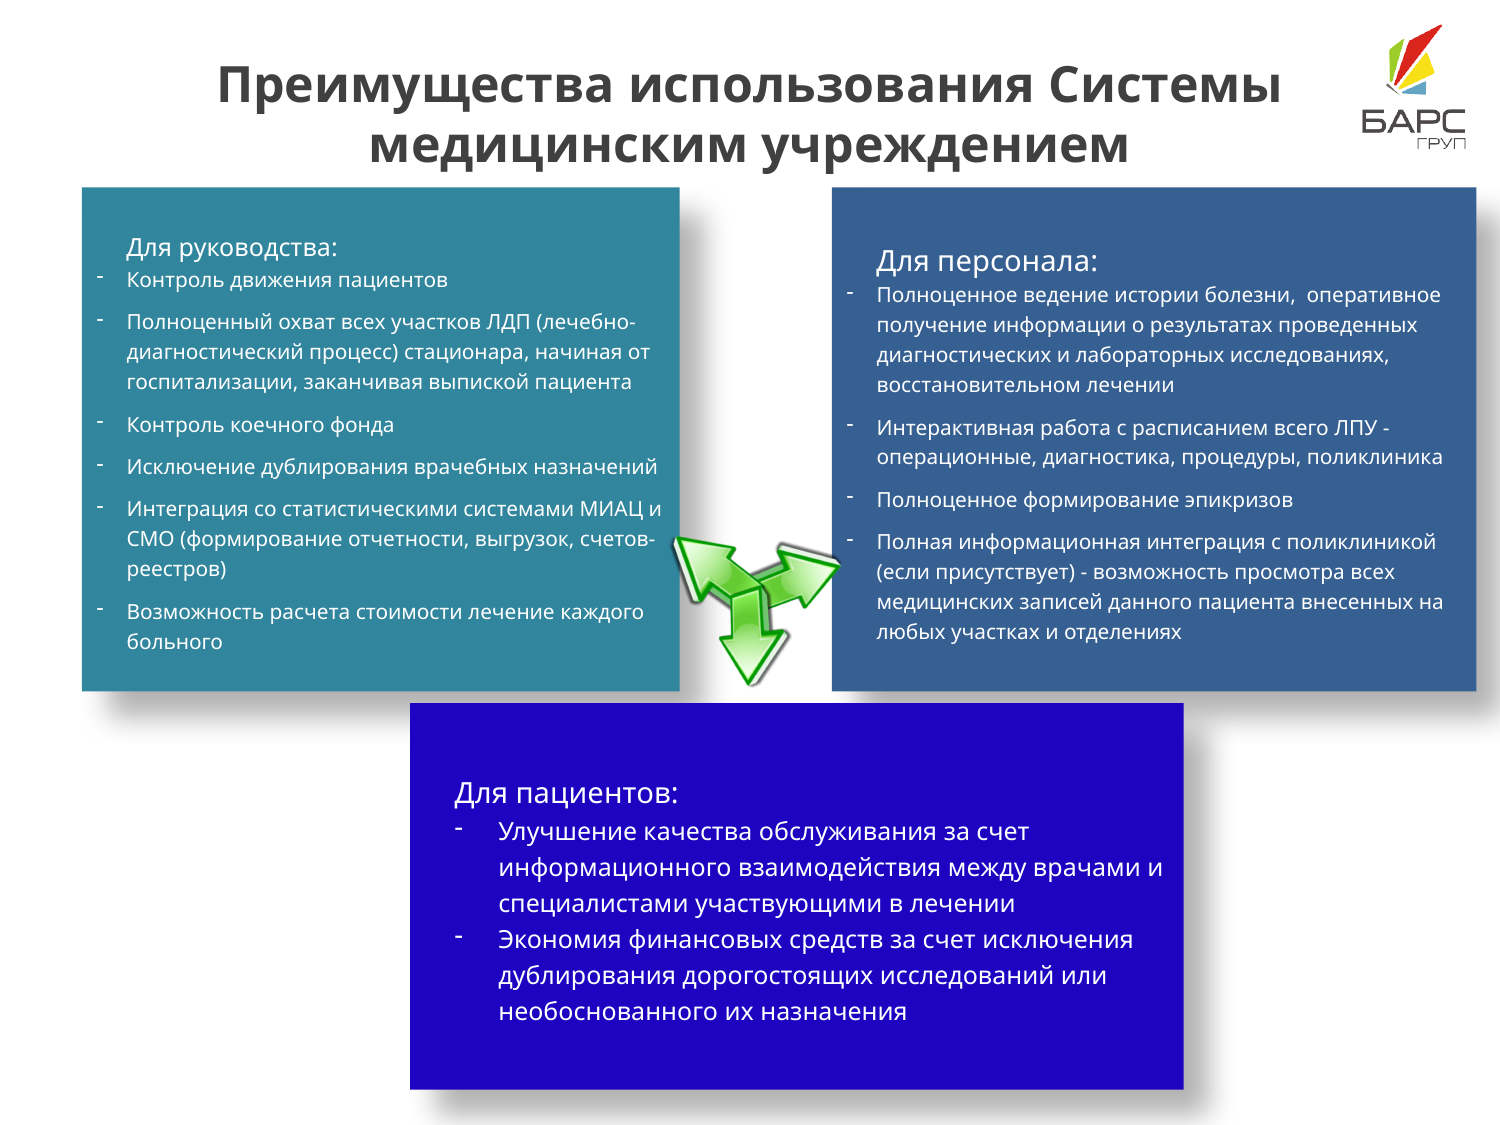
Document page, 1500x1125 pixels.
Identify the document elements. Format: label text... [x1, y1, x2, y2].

picture [1323, 0, 1500, 177]
picture [642, 511, 857, 694]
title Преимущества использования Системы медицинским учреждением [75, 35, 1425, 190]
text_box Для пациентов: Улучшение качества обслуживания за счет информационного взаимодействия между врачами и специалистами участвующими в лечении Экономия финансовых средств за счет исключения дублирования дорогостоящих исследований или необоснованного их назначения [408, 701, 1186, 1092]
text_box Для персонала: Полноценное ведение истории болезни, оперативное получение информации о результатах проведенных диагностических и лабораторных исследованиях, восстановительном лечении Интерактивная работа с расписанием всего ЛПУ - операционные, диагностика, процедуры, поликлиника Полноценное формирование эпикризов Полная информационная интеграция с поликлиникой (если присутствует) - возможность просмотра всех медицинских записей данного пациента внесенных на любых участках и отделениях [830, 185, 1479, 693]
text_box Для руководства: Контроль движения пациентов Полноценный охват всех участков ЛДП (лечебно-диагностический процесс) стационара, начиная от госпитализации, заканчивая выпиской пациента Контроль коечного фонда Исключение дублирования врачебных назначений Интеграция со статистическими системами МИАЦ и СМО (формирование отчетности, выгрузок, счетов-реестров) Возможность расчета стоимости лечение каждого больного [80, 185, 682, 693]
